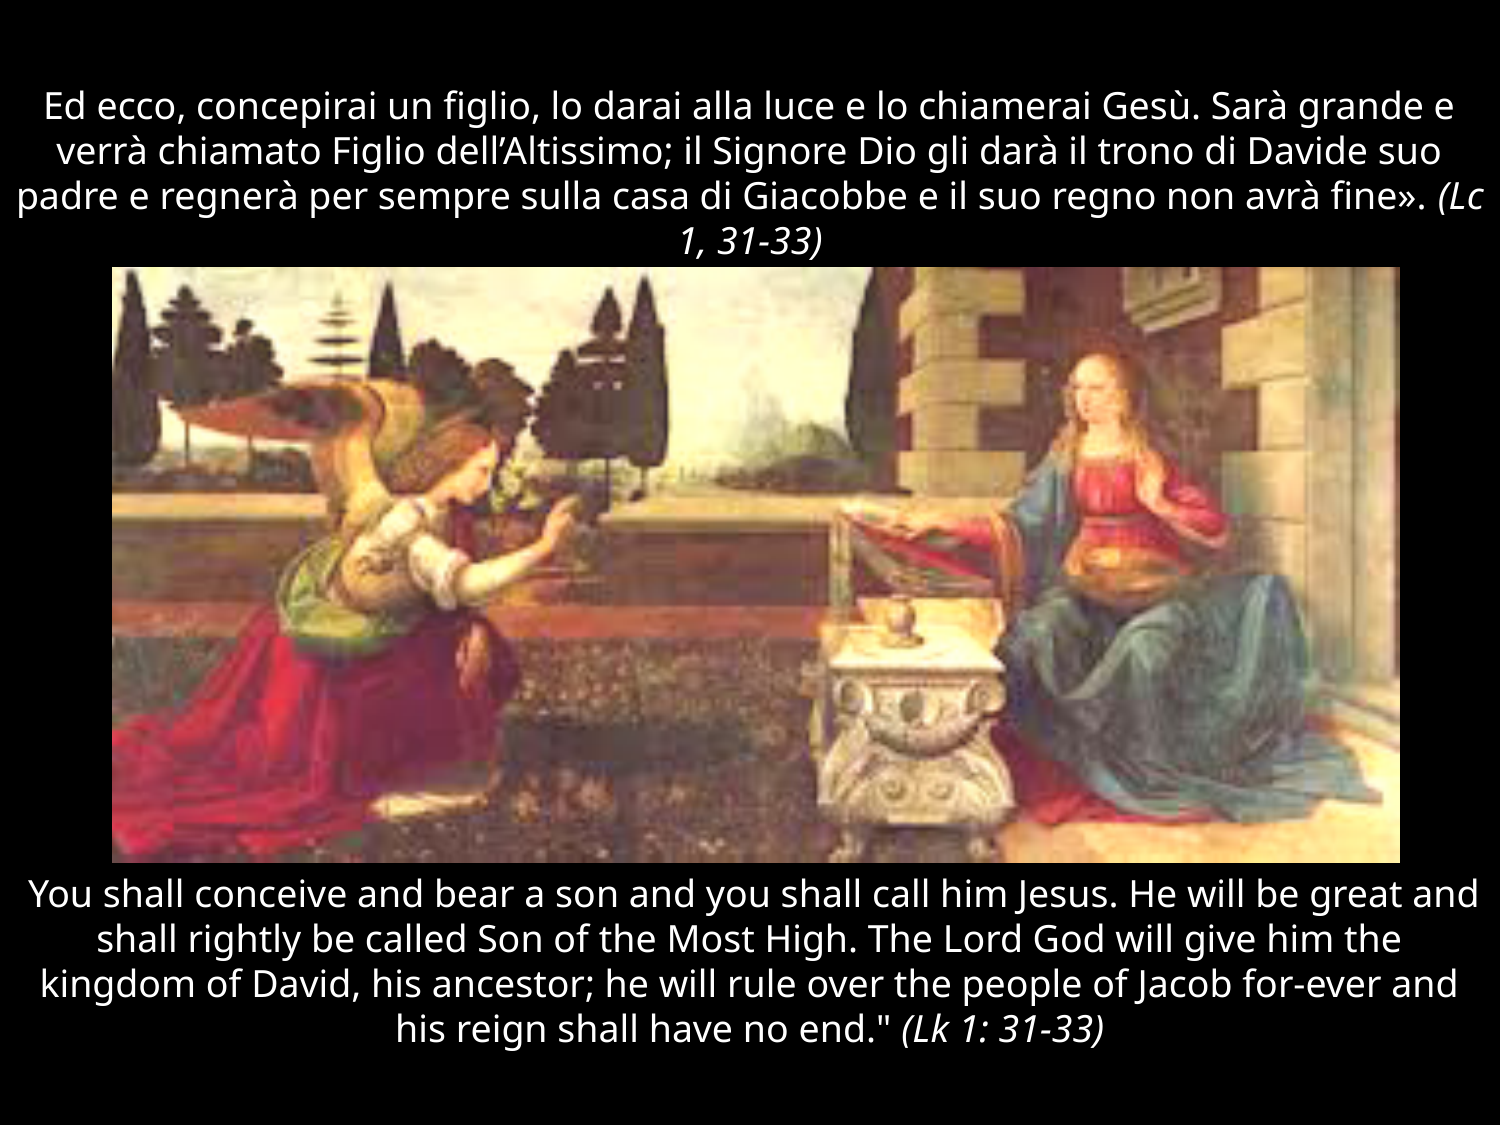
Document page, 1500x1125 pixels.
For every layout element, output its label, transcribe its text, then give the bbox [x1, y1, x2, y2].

text_box Ed ecco, concepirai un figlio, lo darai alla luce e lo chiamerai Gesù. Sarà grande e verrà chiamato Figlio dell’Altissimo; il Signore Dio gli darà il trono di Davide suo padre e regnerà per sempre sulla casa di Giacobbe e il suo regno non avrà fine». (Lc 1, 31-33) [0, 74, 1500, 270]
text_box You shall conceive and bear a son and you shall call him Jesus. He will be great and shall rightly be called Son of the Most High. The Lord God will give him the kingdom of David, his ancestor; he will rule over the people of Jacob for-ever and his reign shall have no end." (Lk 1: 31-33) [0, 862, 1500, 1058]
picture [112, 267, 1400, 863]
